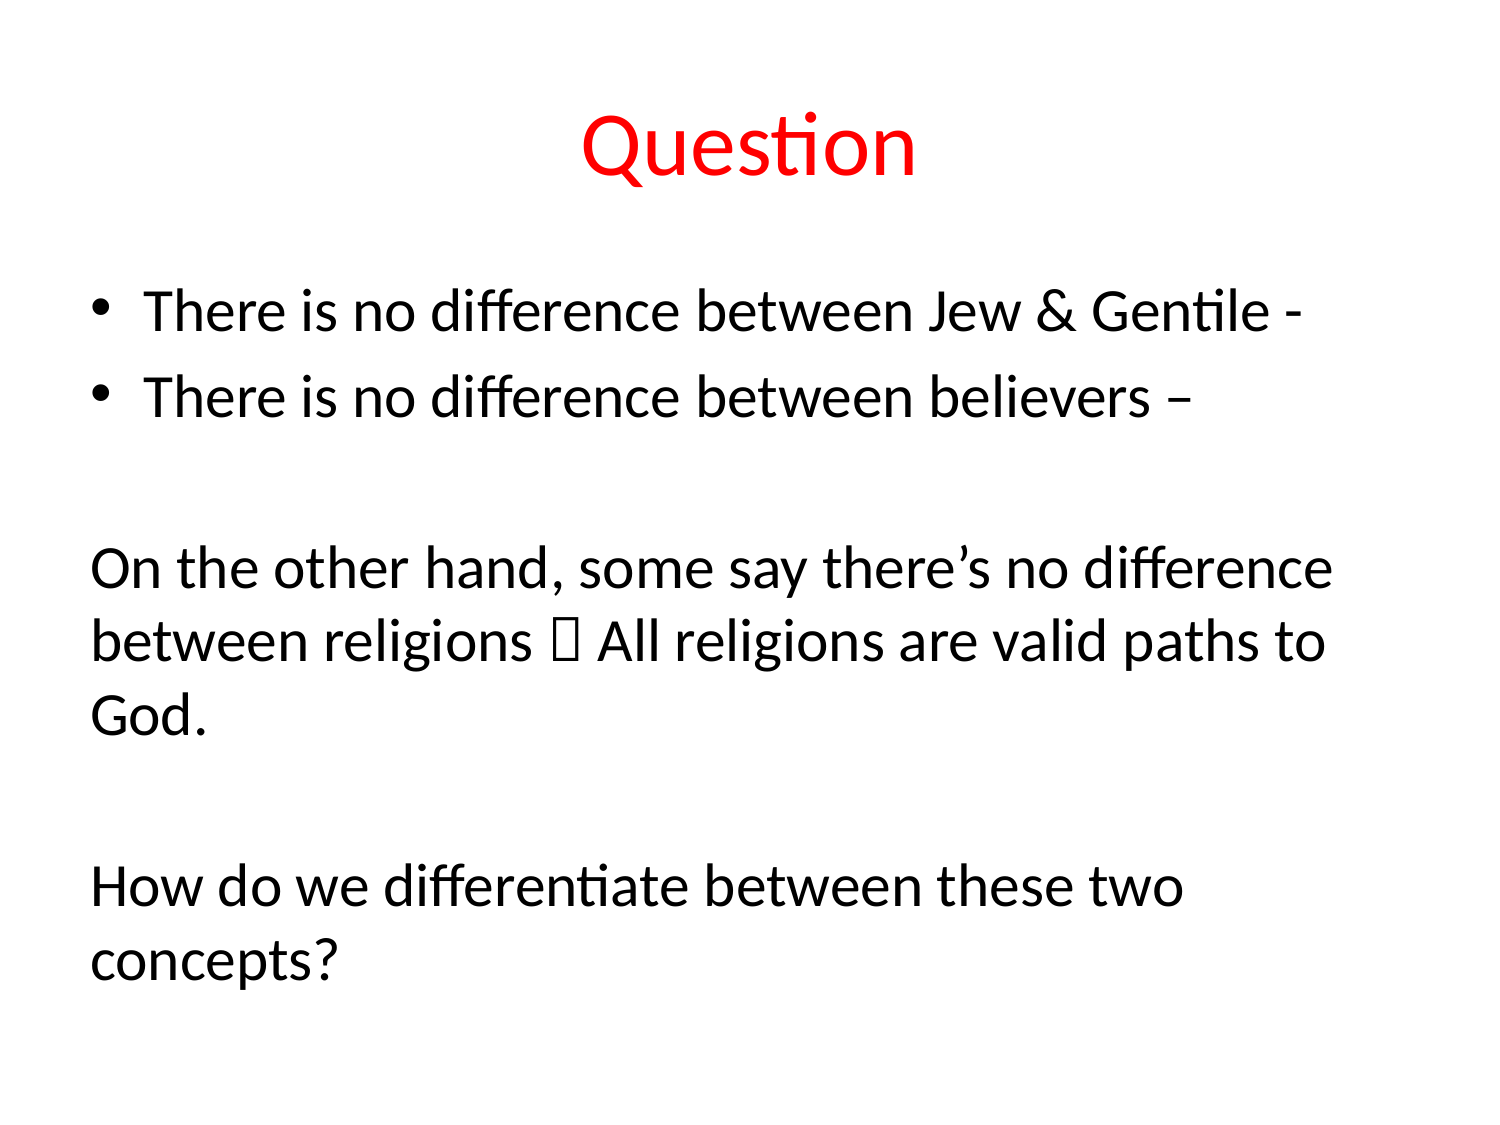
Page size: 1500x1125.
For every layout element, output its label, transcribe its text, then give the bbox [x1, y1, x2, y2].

title Question [75, 45, 1425, 233]
list There is no difference between Jew & Gentile - There is no difference between believers – On the other hand, some say there’s no difference between religions  All religions are valid paths to God. How do we differentiate between these two concepts? [75, 262, 1425, 1005]
